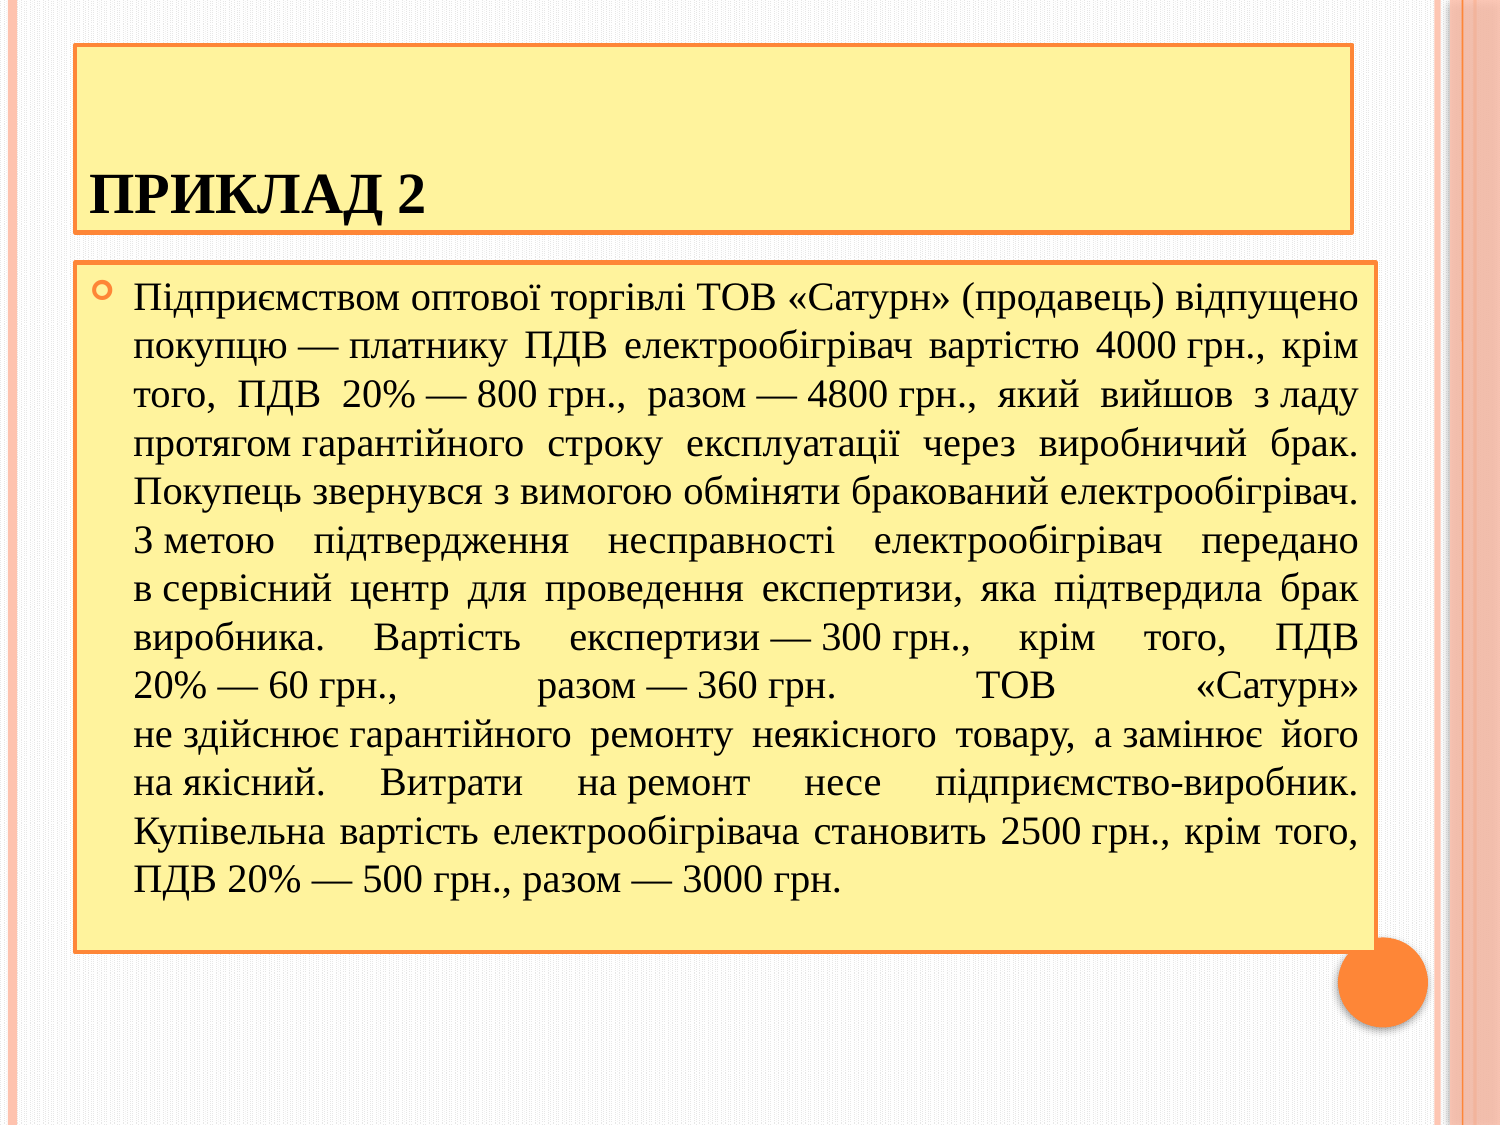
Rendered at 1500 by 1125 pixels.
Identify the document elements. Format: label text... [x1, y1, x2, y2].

list Підприємством оптової торгівлі ТОВ «Сатурн» (продавець) відпущено покупцю — платнику ПДВ електрообігрівач вартістю 4000 грн., крім того, ПДВ 20% — 800 грн., разом — 4800 грн., який вийшов з ладу протягом гарантійного строку експлуатації через виробничий брак. Покупець звернувся з вимогою обміняти бракований електрообігрівач. З метою підтвердження несправності електрообігрівач передано в сервісний центр для проведення експертизи, яка підтвердила брак виробника. Вартість експертизи — 300 грн., крім того, ПДВ 20% — 60 грн., разом — 360 грн. ТОВ «Сатурн» не здійснює гарантійного ремонту неякісного товару, а замінює його на якісний. Витрати на ремонт несе підприємство-виробник. Купівельна вартість електрообігрівача становить 2500 грн., крім того, ПДВ 20% — 500 грн., разом — 3000 грн. [73, 260, 1378, 954]
title Приклад 2 [73, 43, 1354, 235]
